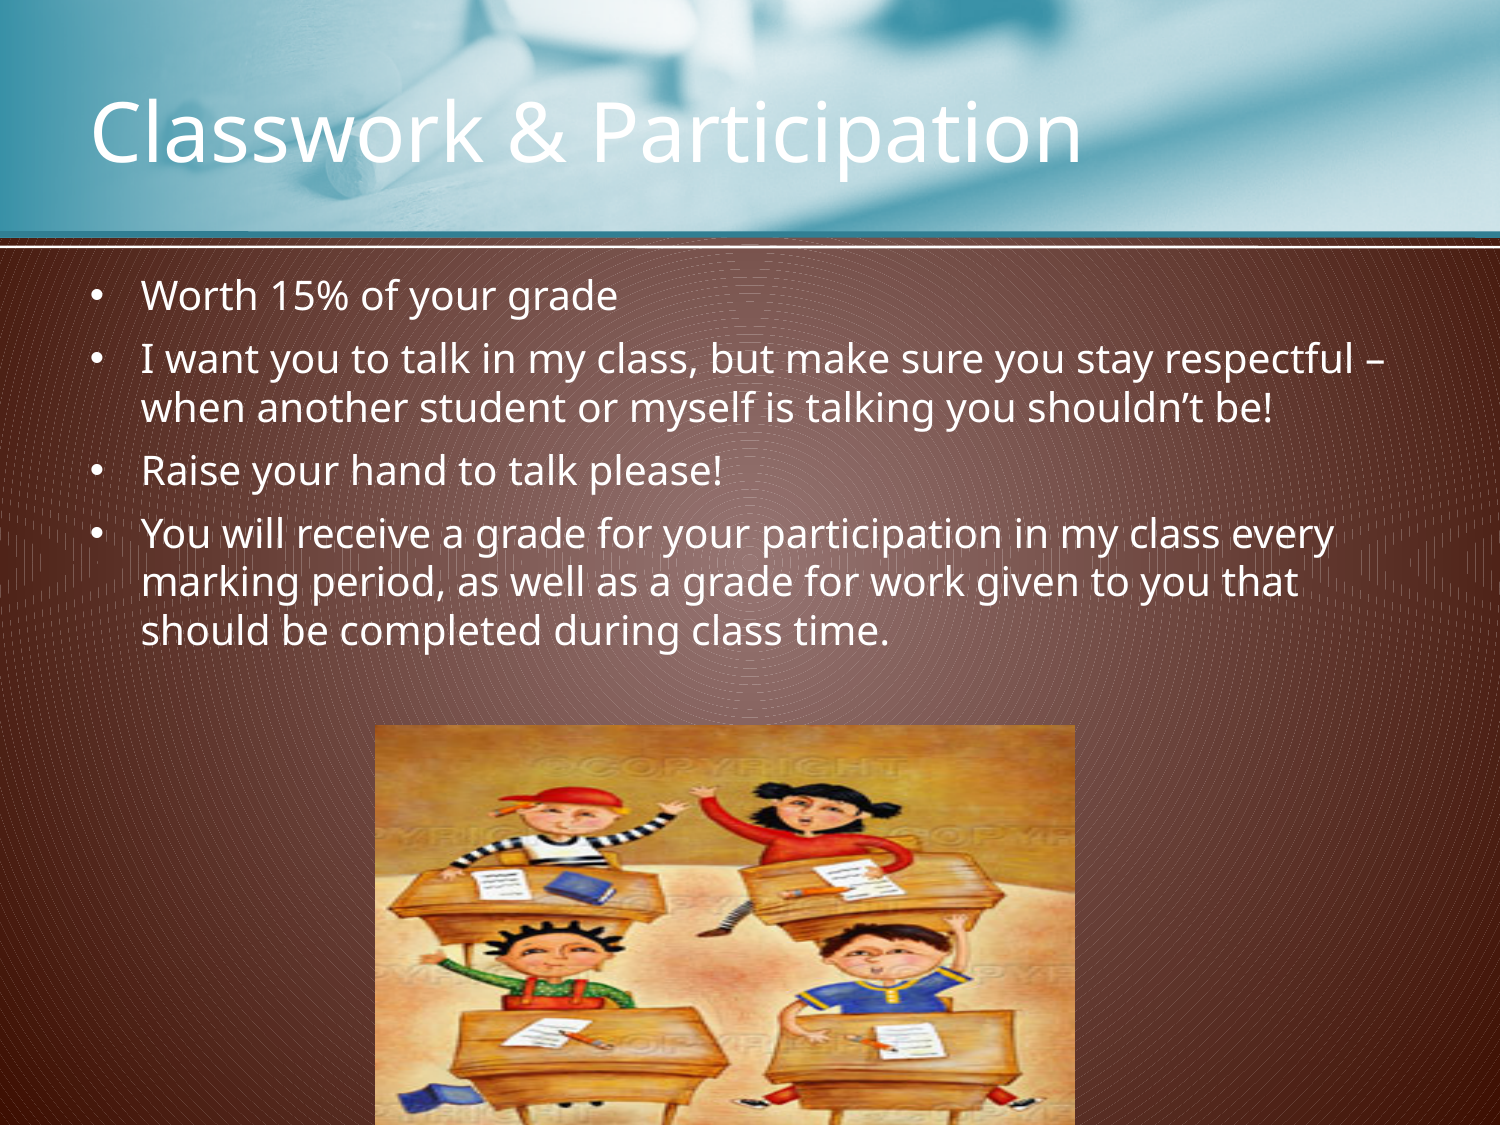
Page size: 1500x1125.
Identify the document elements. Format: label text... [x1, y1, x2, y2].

list Worth 15% of your grade I want you to talk in my class, but make sure you stay respectful – when another student or myself is talking you shouldn’t be! Raise your hand to talk please! You will receive a grade for your participation in my class every marking period, as well as a grade for work given to you that should be completed during class time. [75, 262, 1425, 700]
title Classwork & Participation [75, 24, 1425, 233]
picture [374, 724, 1075, 1125]
